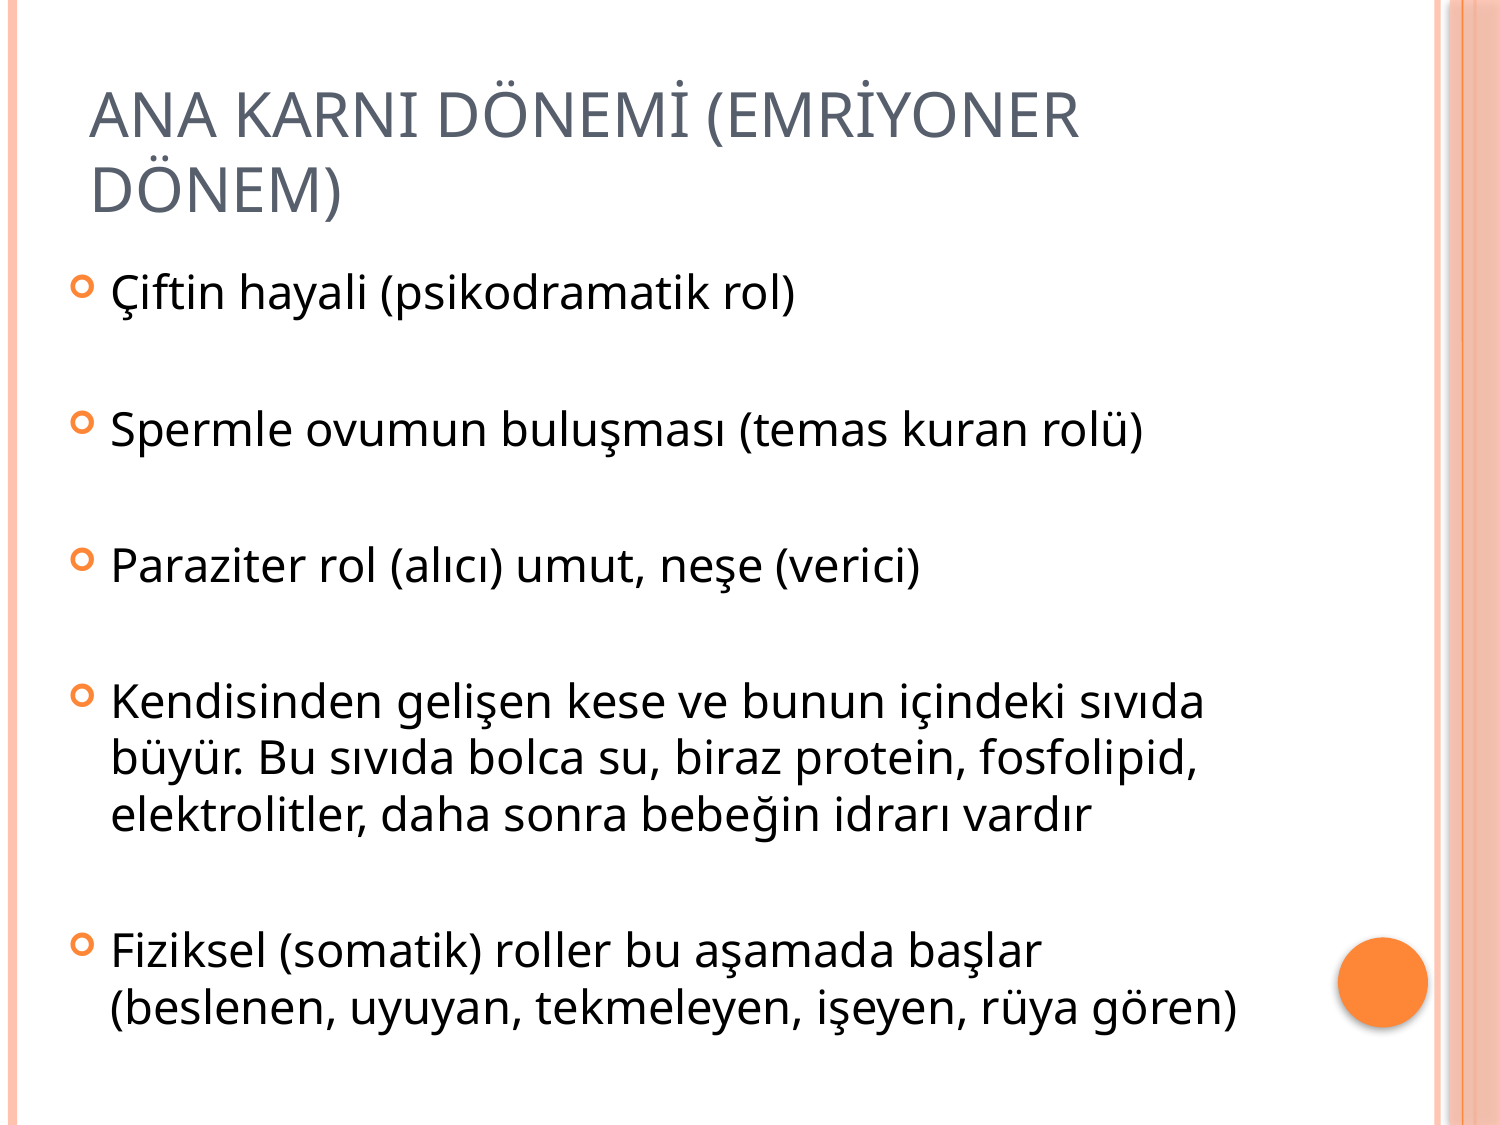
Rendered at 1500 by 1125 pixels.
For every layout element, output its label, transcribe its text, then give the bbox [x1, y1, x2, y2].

list Çiftin hayali (psikodramatik rol) Spermle ovumun buluşması (temas kuran rolü) Paraziter rol (alıcı) umut, neşe (verici) Kendisinden gelişen kese ve bunun içindeki sıvıda büyür. Bu sıvıda bolca su, biraz protein, fosfolipid, elektrolitler, daha sonra bebeğin idrarı vardır Fiziksel (somatik) roller bu aşamada başlar (beslenen, uyuyan, tekmeleyen, işeyen, rüya gören) [53, 255, 1279, 1055]
title Ana karnı dönemi (Emriyoner dönem) [75, 45, 1300, 233]
